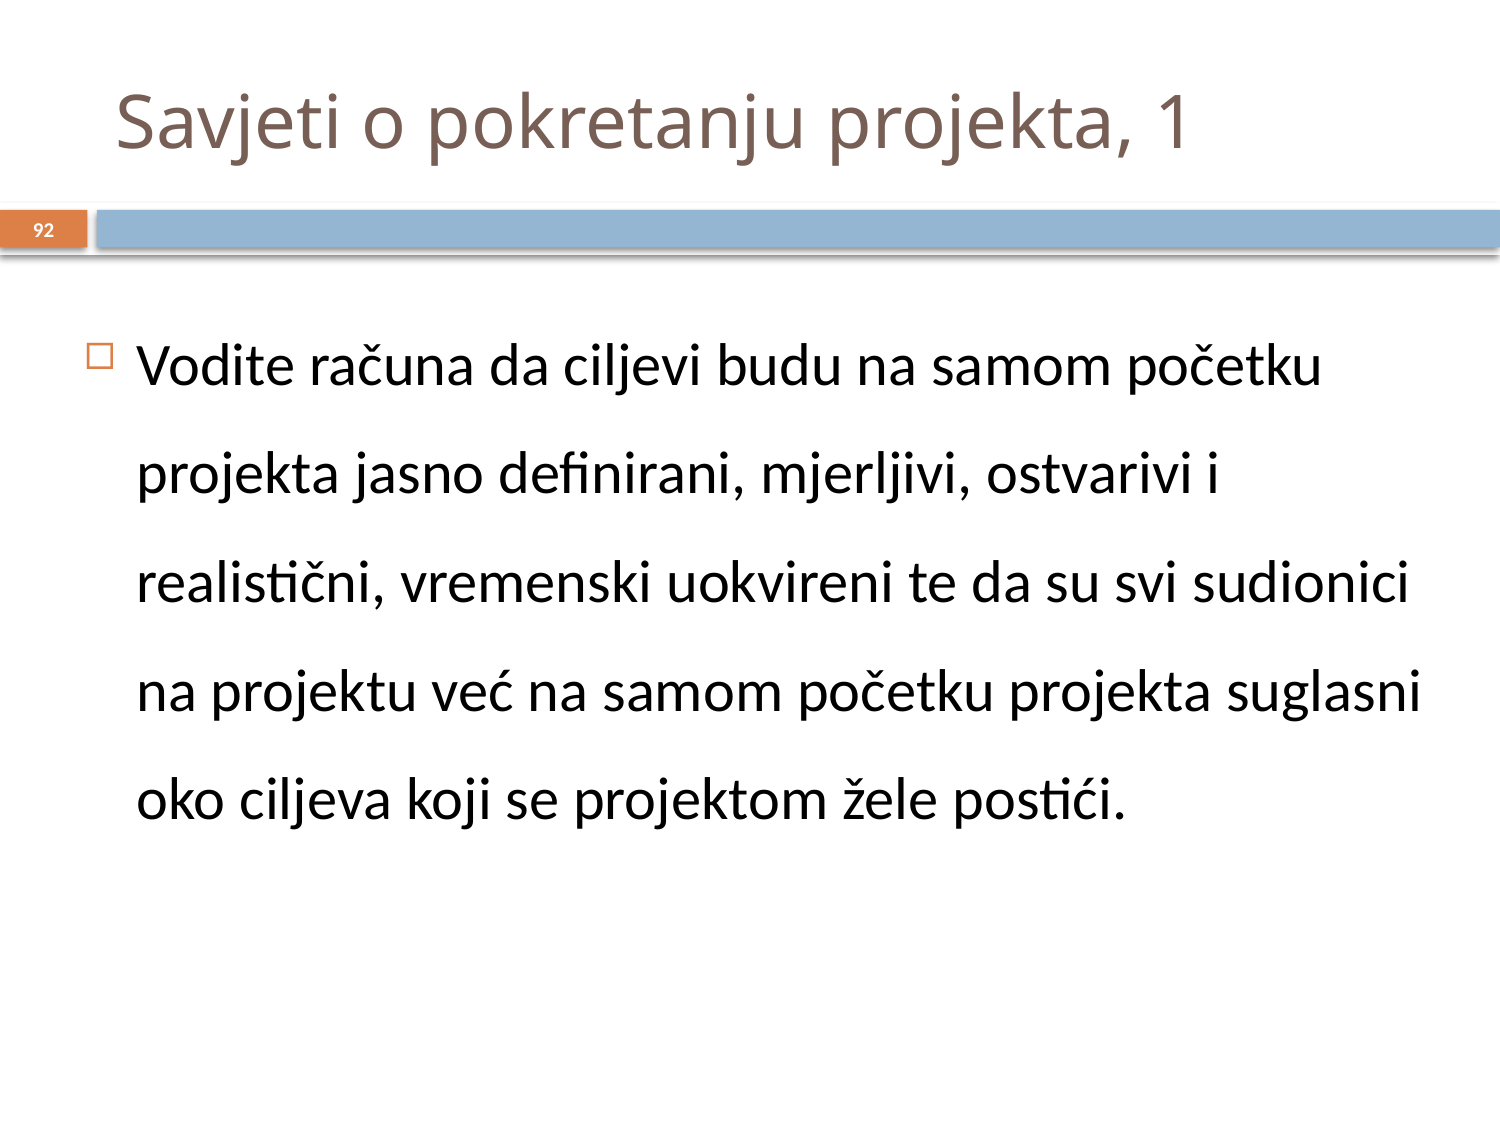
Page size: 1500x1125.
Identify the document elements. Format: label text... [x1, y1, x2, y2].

list Vodite računa da ciljevi budu na samom početku projekta jasno definirani, mjerljivi, ostvarivi i realistični, vremenski uokvireni te da su svi sudionici na projektu već na samom početku projekta suglasni oko ciljeva koji se projektom žele postići. [62, 281, 1443, 952]
title Savjeti o pokretanju projekta, 1 [100, 37, 1439, 201]
slide_number 92 [0, 208, 88, 249]
